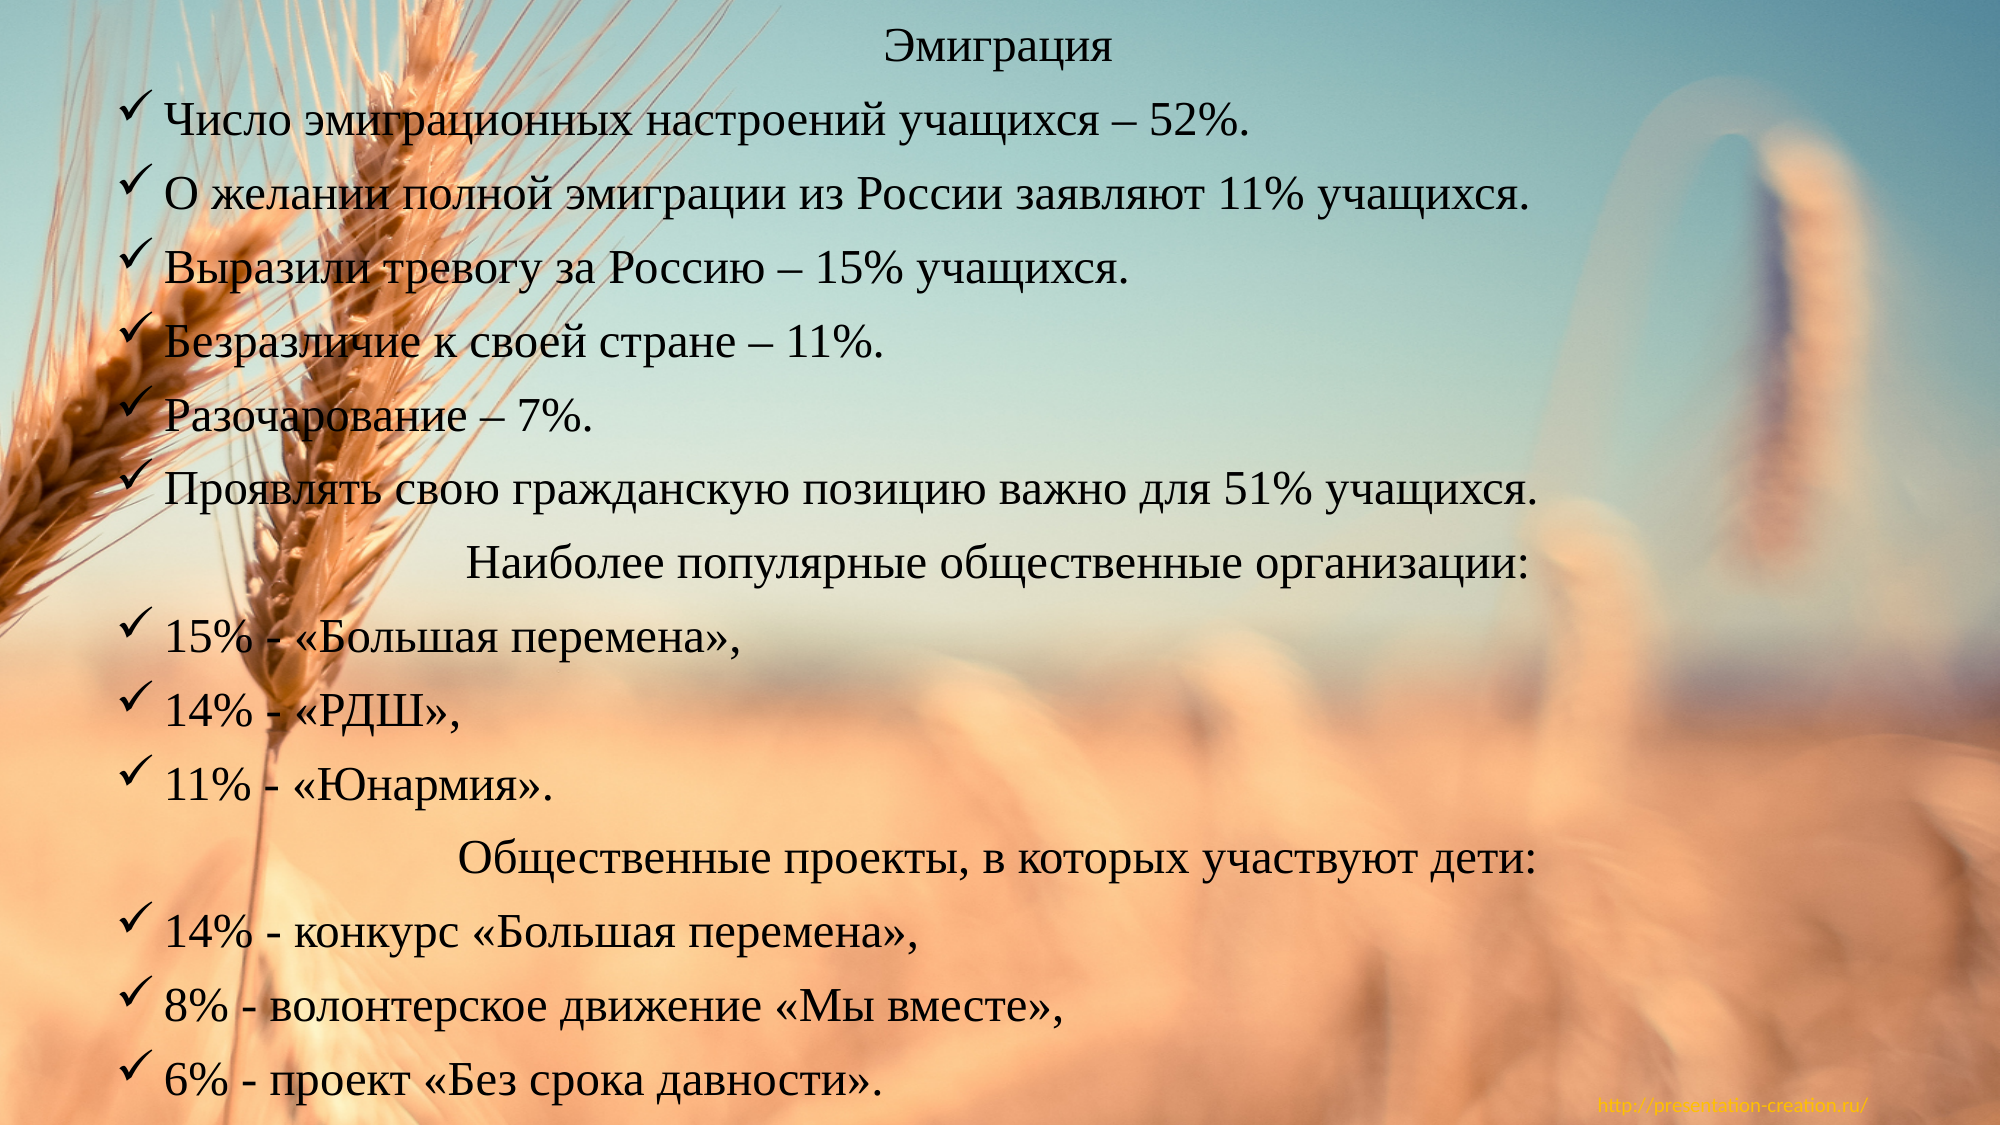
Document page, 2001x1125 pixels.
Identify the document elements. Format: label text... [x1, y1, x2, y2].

list Эмиграция Число эмиграционных настроений учащихся – 52%. О желании полной эмиграции из России заявляют 11% учащихся. Выразили тревогу за Россию – 15% учащихся. Безразличие к своей стране – 11%. Разочарование – 7%. Проявлять свою гражданскую позицию важно для 51% учащихся. Наиболее популярные общественные организации: 15% - «Большая перемена», 14% - «РДШ», 11% - «Юнармия». Общественные проекты, в которых участвуют дети: 14% - конкурс «Большая перемена», 8% - волонтерское движение «Мы вместе», 6% - проект «Без срока давности». [100, 0, 1896, 1117]
picture [0, 0, 2000, 1125]
